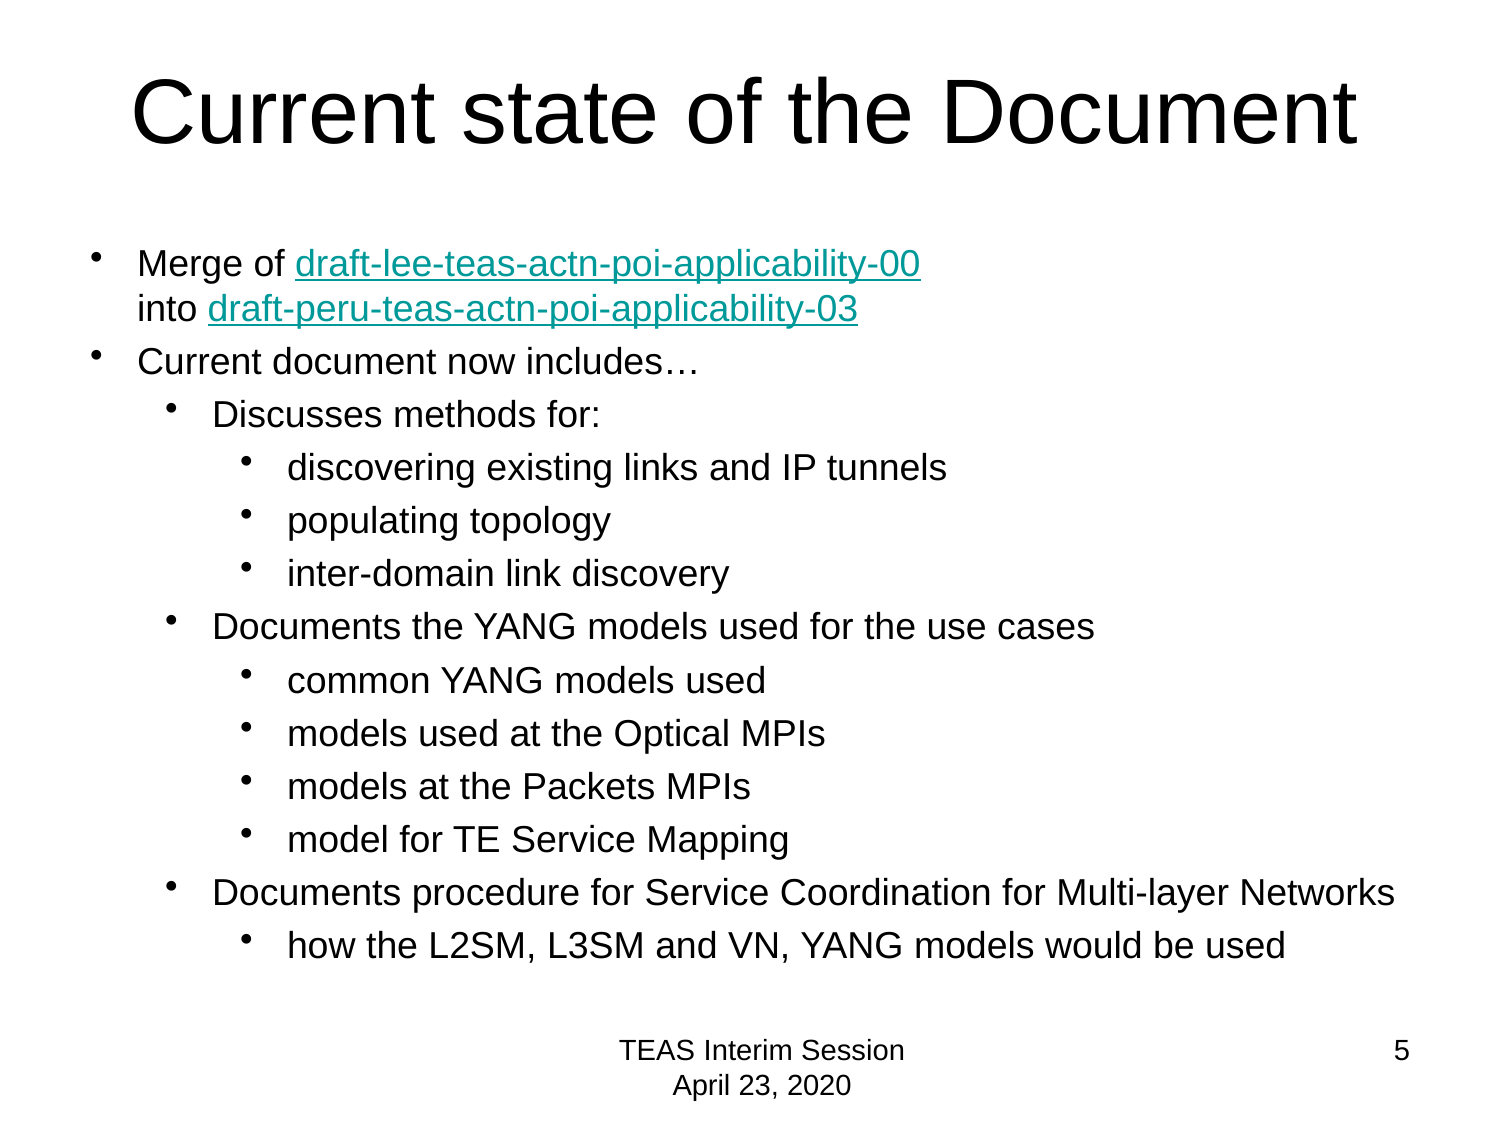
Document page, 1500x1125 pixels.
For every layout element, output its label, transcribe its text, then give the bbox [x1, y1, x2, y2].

footer TEAS Interim Session April 23, 2020 [587, 1031, 937, 1125]
list Merge of draft-lee-teas-actn-poi-applicability-00 into draft-peru-teas-actn-poi-applicability-03 Current document now includes… Discusses methods for: discovering existing links and IP tunnels populating topology inter-domain link discovery Documents the YANG models used for the use cases common YANG models used models used at the Optical MPIs models at the Packets MPIs model for TE Service Mapping Documents procedure for Service Coordination for Multi-layer Networks how the L2SM, L3SM and VN, YANG models would be used [86, 236, 1414, 1125]
title Current state of the Document [128, 50, 1372, 236]
